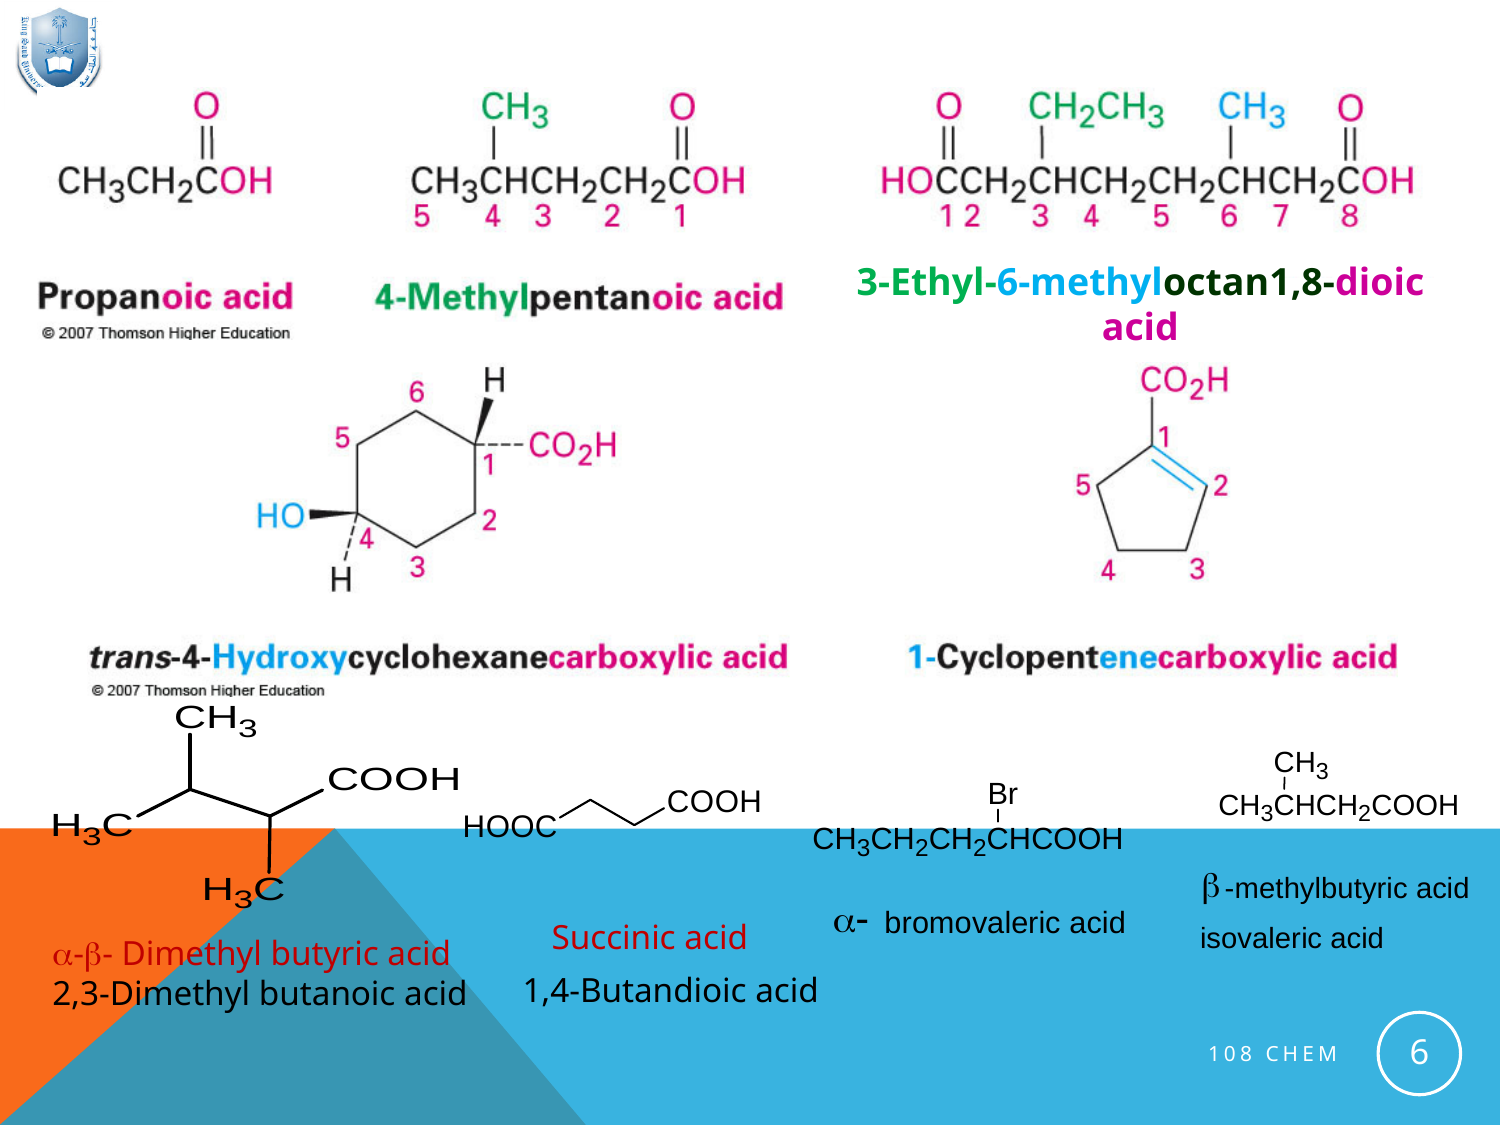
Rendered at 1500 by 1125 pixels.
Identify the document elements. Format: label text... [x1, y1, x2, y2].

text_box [49, 699, 463, 916]
text_box Succinic acid [462, 909, 838, 964]
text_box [1199, 749, 1470, 956]
picture [4, 0, 113, 110]
slide_number 6 [1376, 1010, 1463, 1097]
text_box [812, 780, 1127, 942]
picture [87, 362, 1399, 697]
text_box -- Dimethyl butyric acid 2,3-Dimethyl butanoic acid [37, 924, 525, 1020]
footer 108 Chem [577, 1031, 1352, 1076]
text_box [37, 87, 1447, 341]
text_box 1,4-Butandioic acid [483, 961, 859, 1017]
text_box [462, 787, 763, 839]
